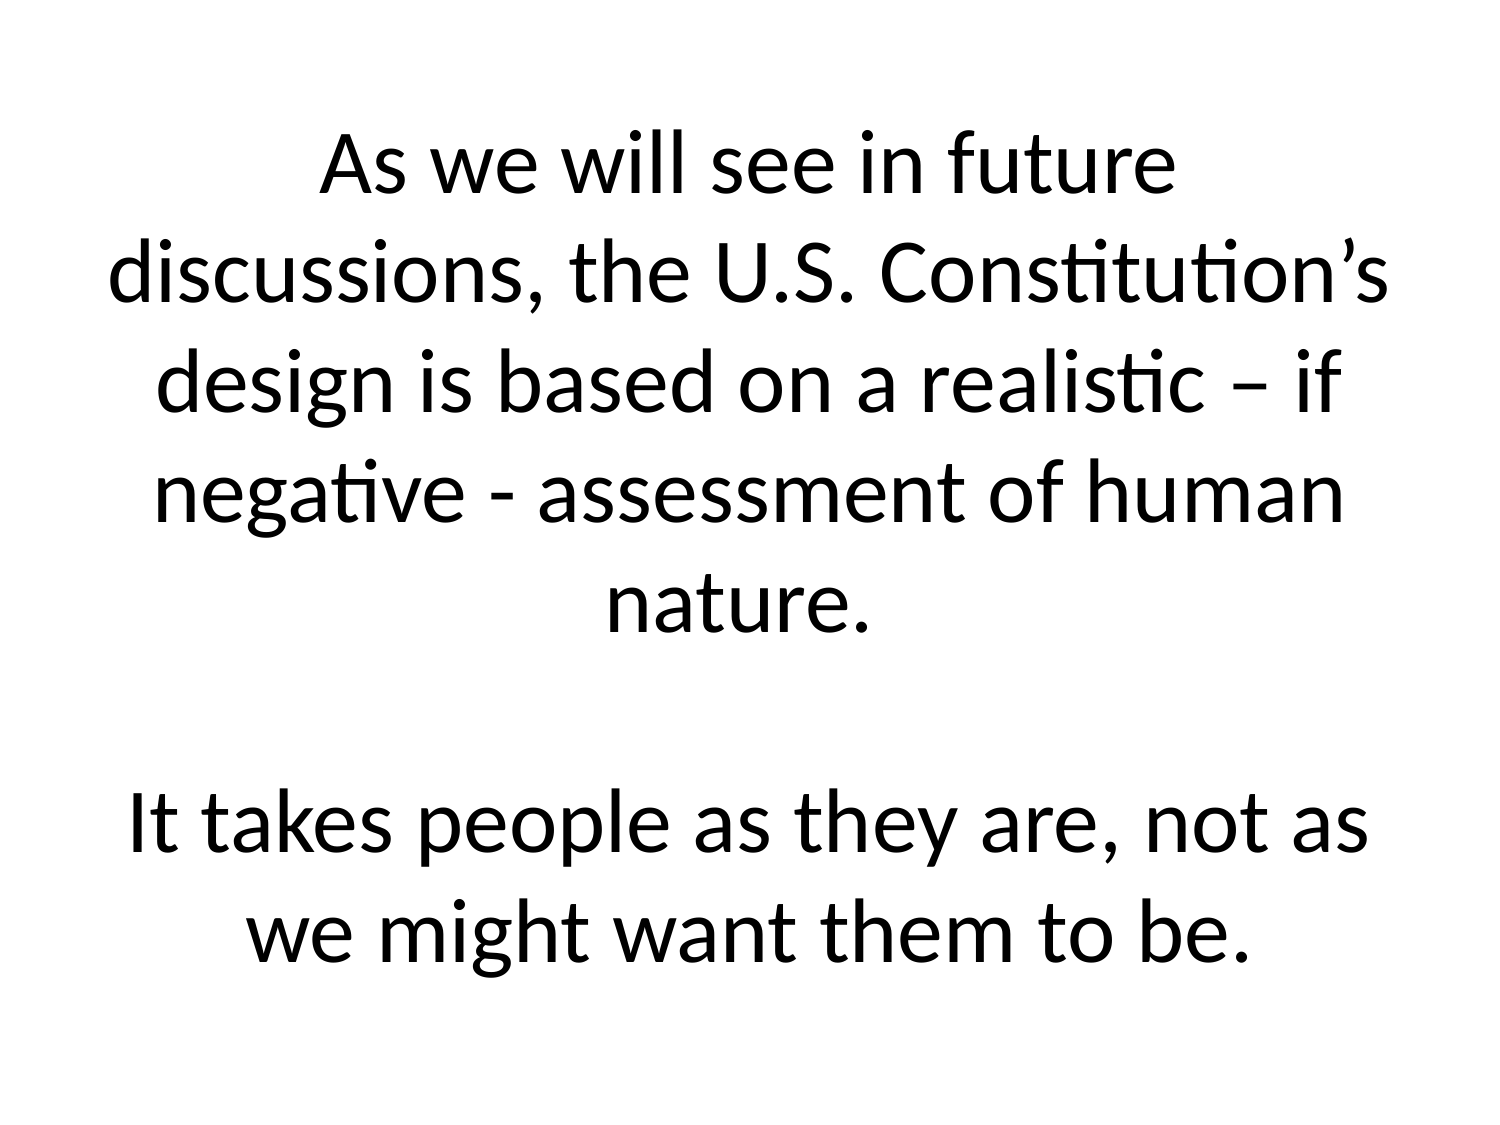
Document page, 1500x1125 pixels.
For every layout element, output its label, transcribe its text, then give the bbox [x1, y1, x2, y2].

title As we will see in future discussions, the U.S. Constitution’s design is based on a realistic – if negative - assessment of human nature. It takes people as they are, not as we might want them to be. [75, 45, 1425, 1038]
